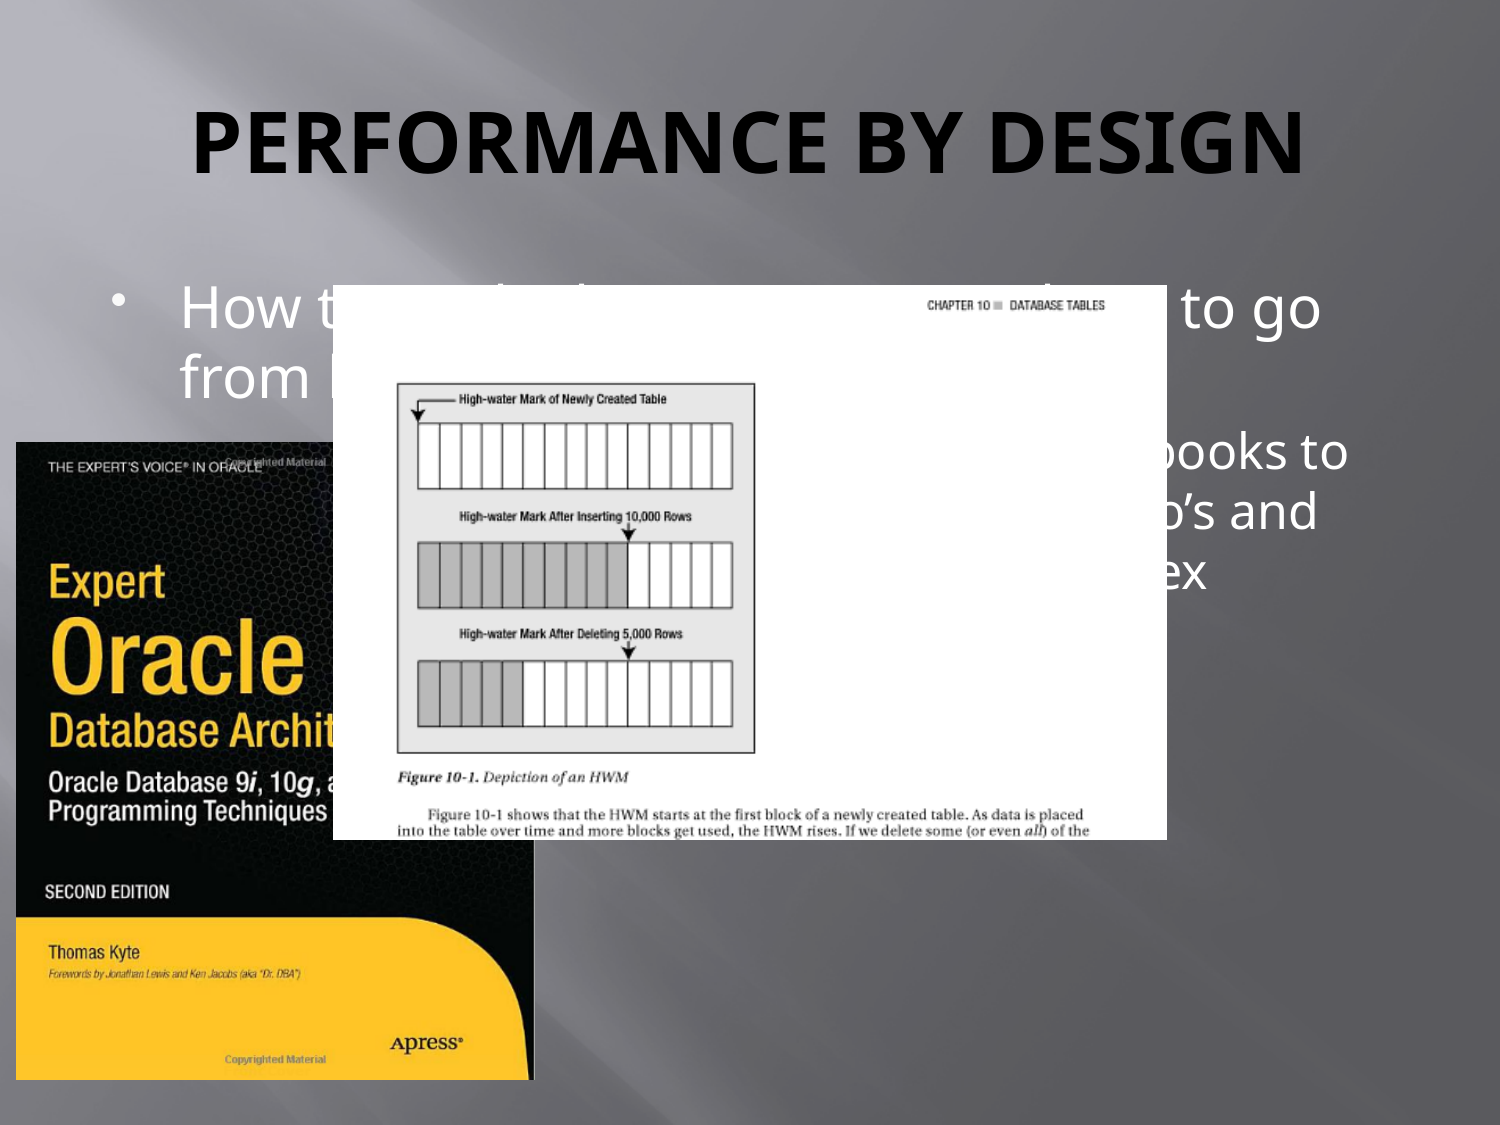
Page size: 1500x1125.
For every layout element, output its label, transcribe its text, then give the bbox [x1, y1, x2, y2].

picture [16, 284, 1167, 1081]
list How to apply these concepts, where to go from here? Read one of Tom Kyte’s books to learn more about the pro’s and con’s of clusters and index organized tables [75, 262, 1425, 1035]
title PERFORMANCE BY DESIGN [75, 45, 1425, 233]
